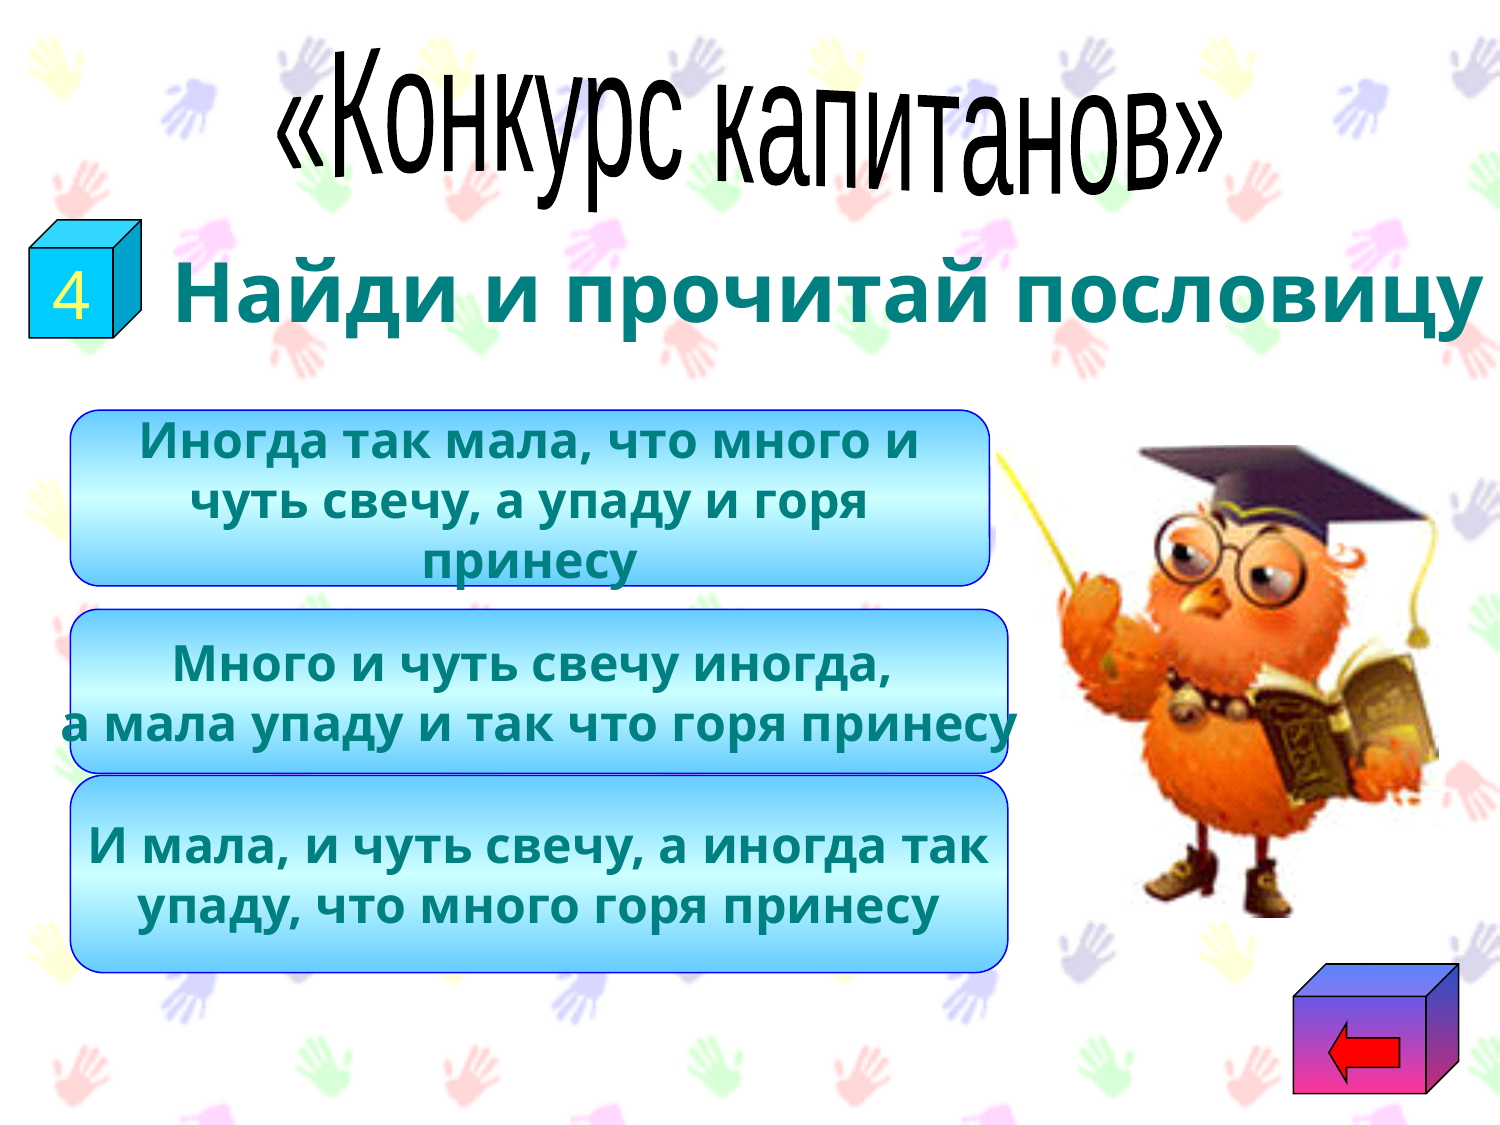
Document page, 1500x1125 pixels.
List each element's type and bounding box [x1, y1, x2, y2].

picture [0, 0, 1500, 1125]
text_box [1293, 963, 1459, 1094]
